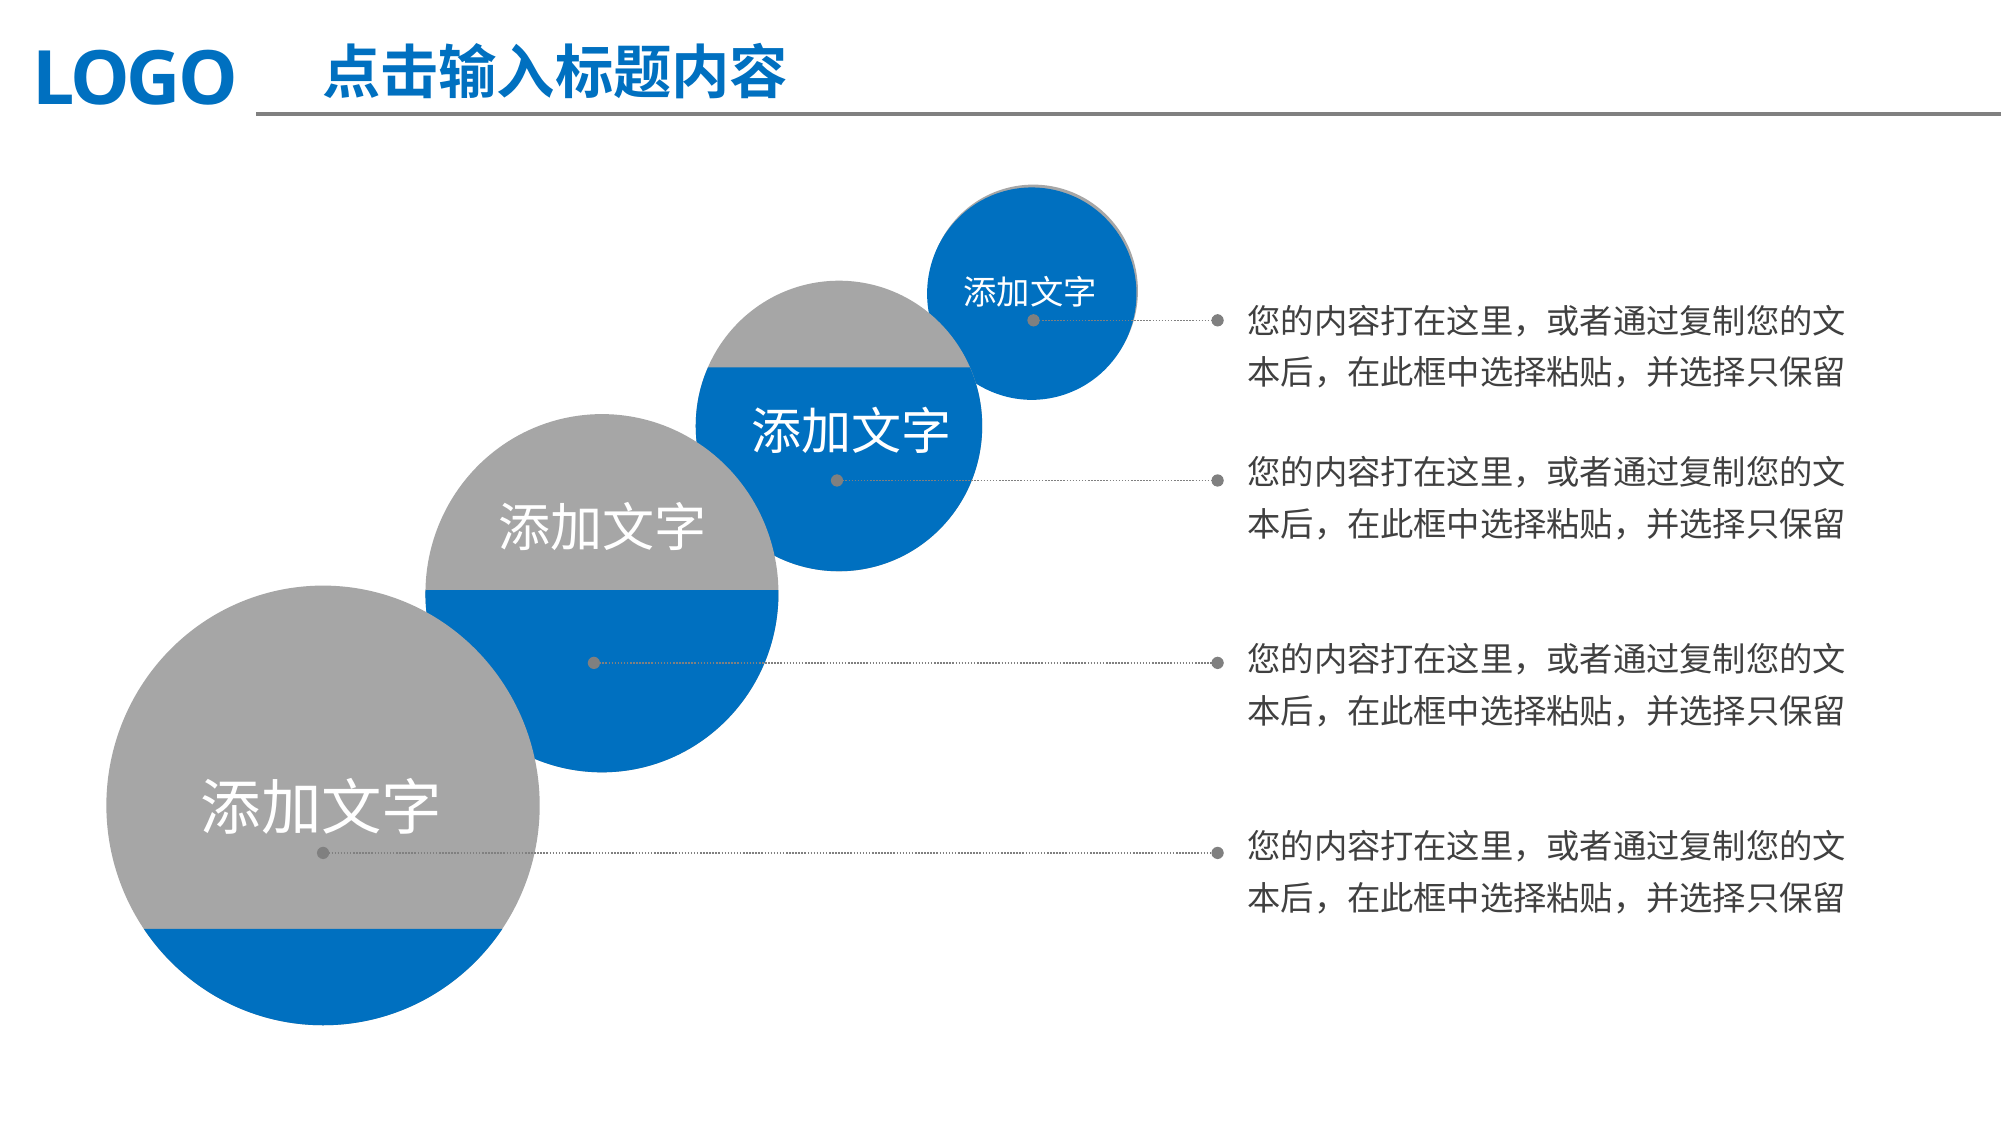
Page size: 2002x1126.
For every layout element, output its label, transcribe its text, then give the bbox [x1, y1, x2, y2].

text_box [425, 590, 779, 773]
text_box [425, 414, 779, 590]
text_box 您的内容打在这里，或者通过复制您的文本后，在此框中选择粘贴，并选择只保留 [1232, 431, 1896, 551]
text_box [927, 187, 1137, 400]
text_box 添加文字 [948, 262, 1113, 319]
text_box 您的内容打在这里，或者通过复制您的文本后，在此框中选择粘贴，并选择只保留 [1232, 618, 1896, 738]
text_box 您的内容打在这里，或者通过复制您的文本后，在此框中选择粘贴，并选择只保留 [1232, 279, 1896, 400]
text_box [951, 184, 1138, 316]
text_box 添加文字 [483, 486, 723, 565]
text_box 添加文字 [735, 391, 968, 467]
text_box 点击输入标题内容 [285, 27, 825, 113]
text_box [143, 928, 503, 1026]
text_box 您的内容打在这里，或者通过复制您的文本后，在此框中选择粘贴，并选择只保留 [1232, 805, 1896, 925]
text_box 添加文字 [184, 761, 459, 850]
text_box [708, 280, 970, 367]
text_box [106, 585, 540, 928]
text_box [695, 367, 983, 572]
